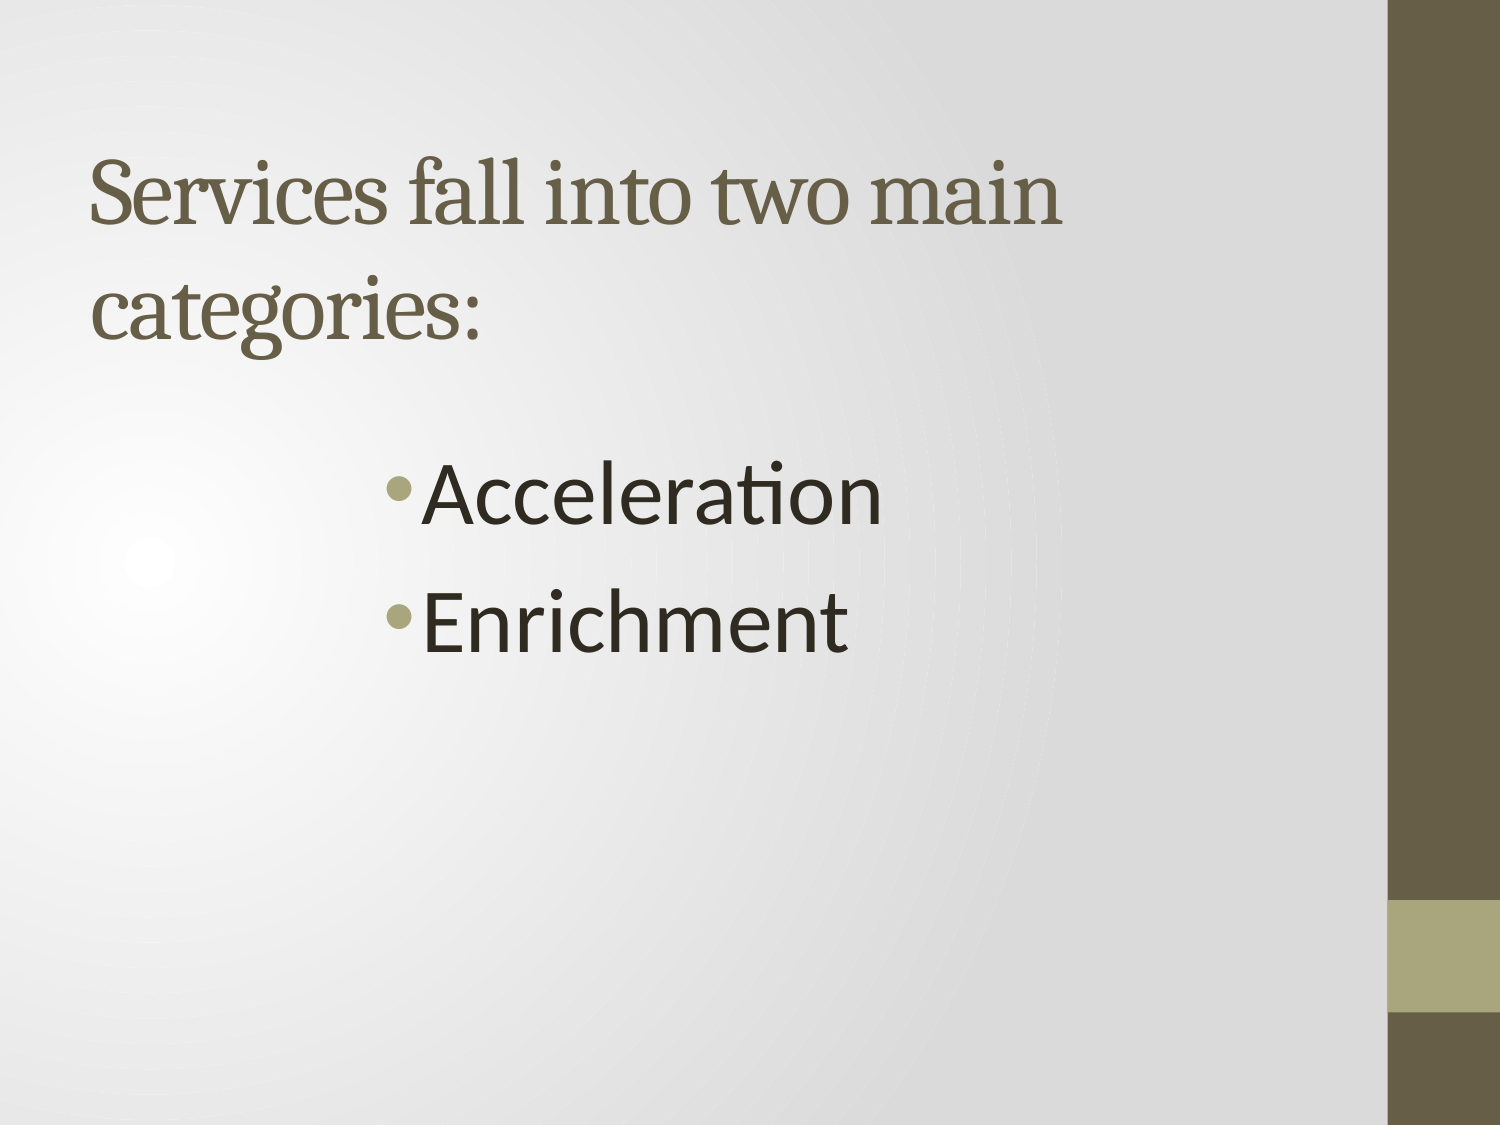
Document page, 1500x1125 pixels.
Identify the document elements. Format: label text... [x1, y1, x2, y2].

list Acceleration Enrichment [350, 425, 1500, 1125]
title Services fall into two main categories: [75, 149, 1325, 338]
